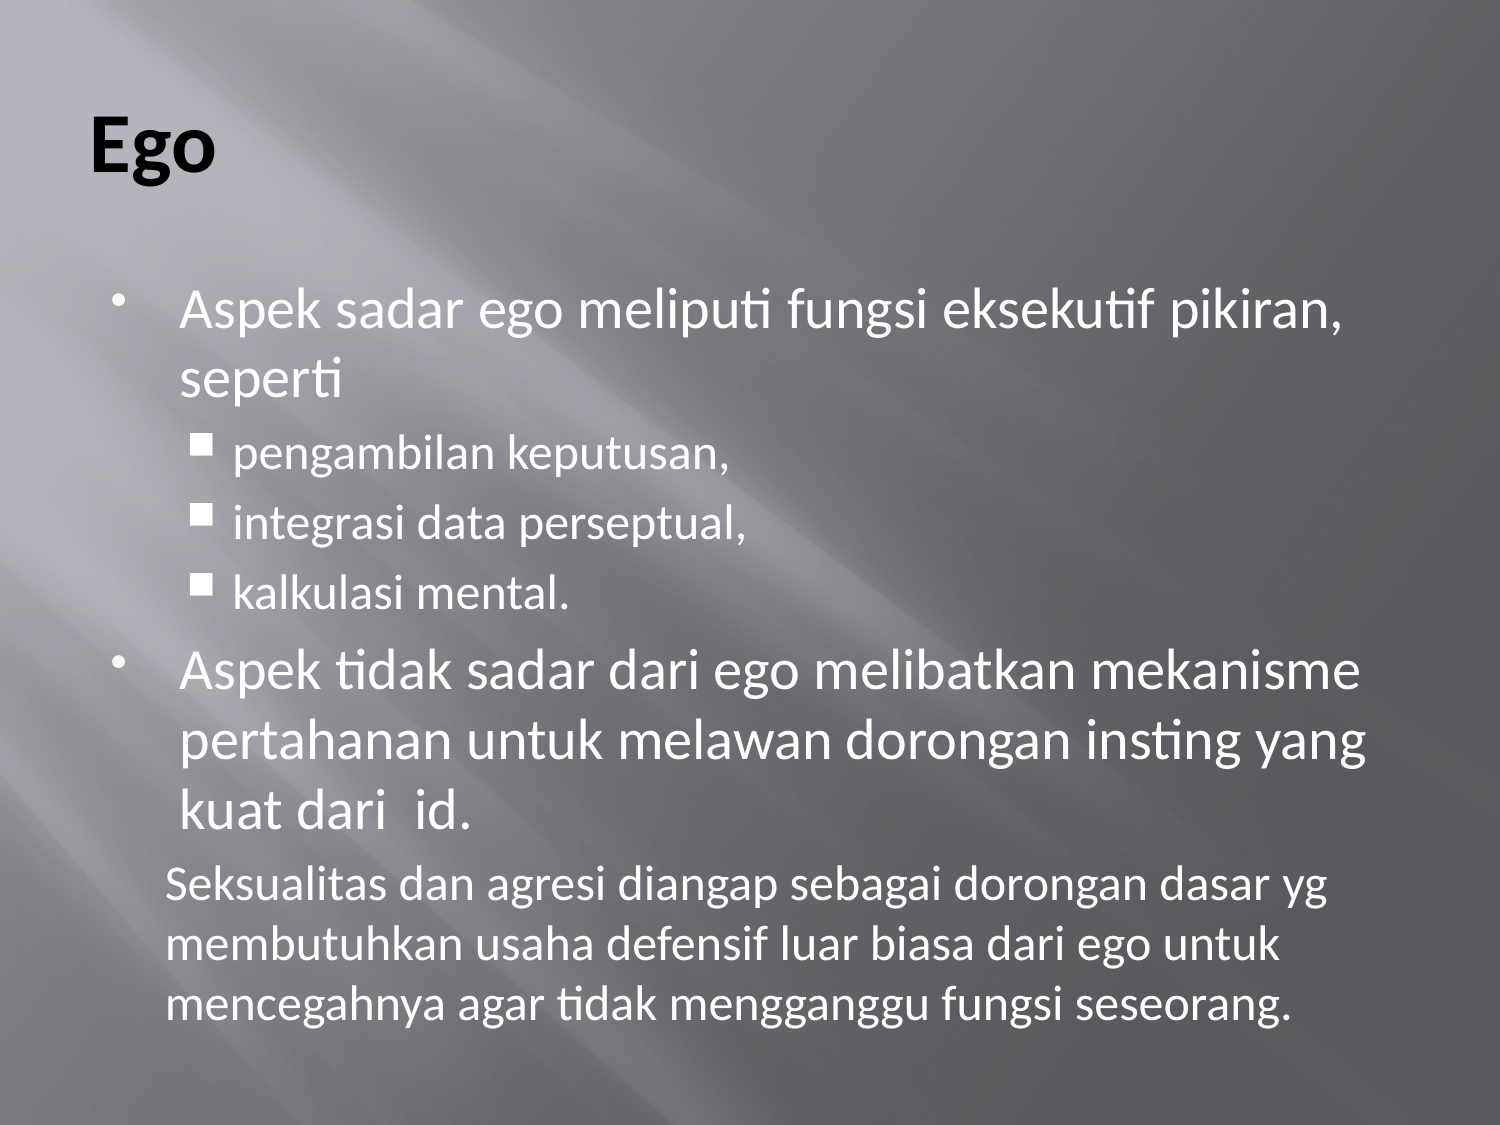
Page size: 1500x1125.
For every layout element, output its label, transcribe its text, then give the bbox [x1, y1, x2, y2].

list Aspek sadar ego meliputi fungsi eksekutif pikiran, seperti pengambilan keputusan, integrasi data perseptual, kalkulasi mental. Aspek tidak sadar dari ego melibatkan mekanisme pertahanan untuk melawan dorongan insting yang kuat dari id. Seksualitas dan agresi diangap sebagai dorongan dasar yg membutuhkan usaha defensif luar biasa dari ego untuk mencegahnya agar tidak mengganggu fungsi seseorang. [75, 262, 1425, 1094]
title Ego [75, 45, 1425, 233]
